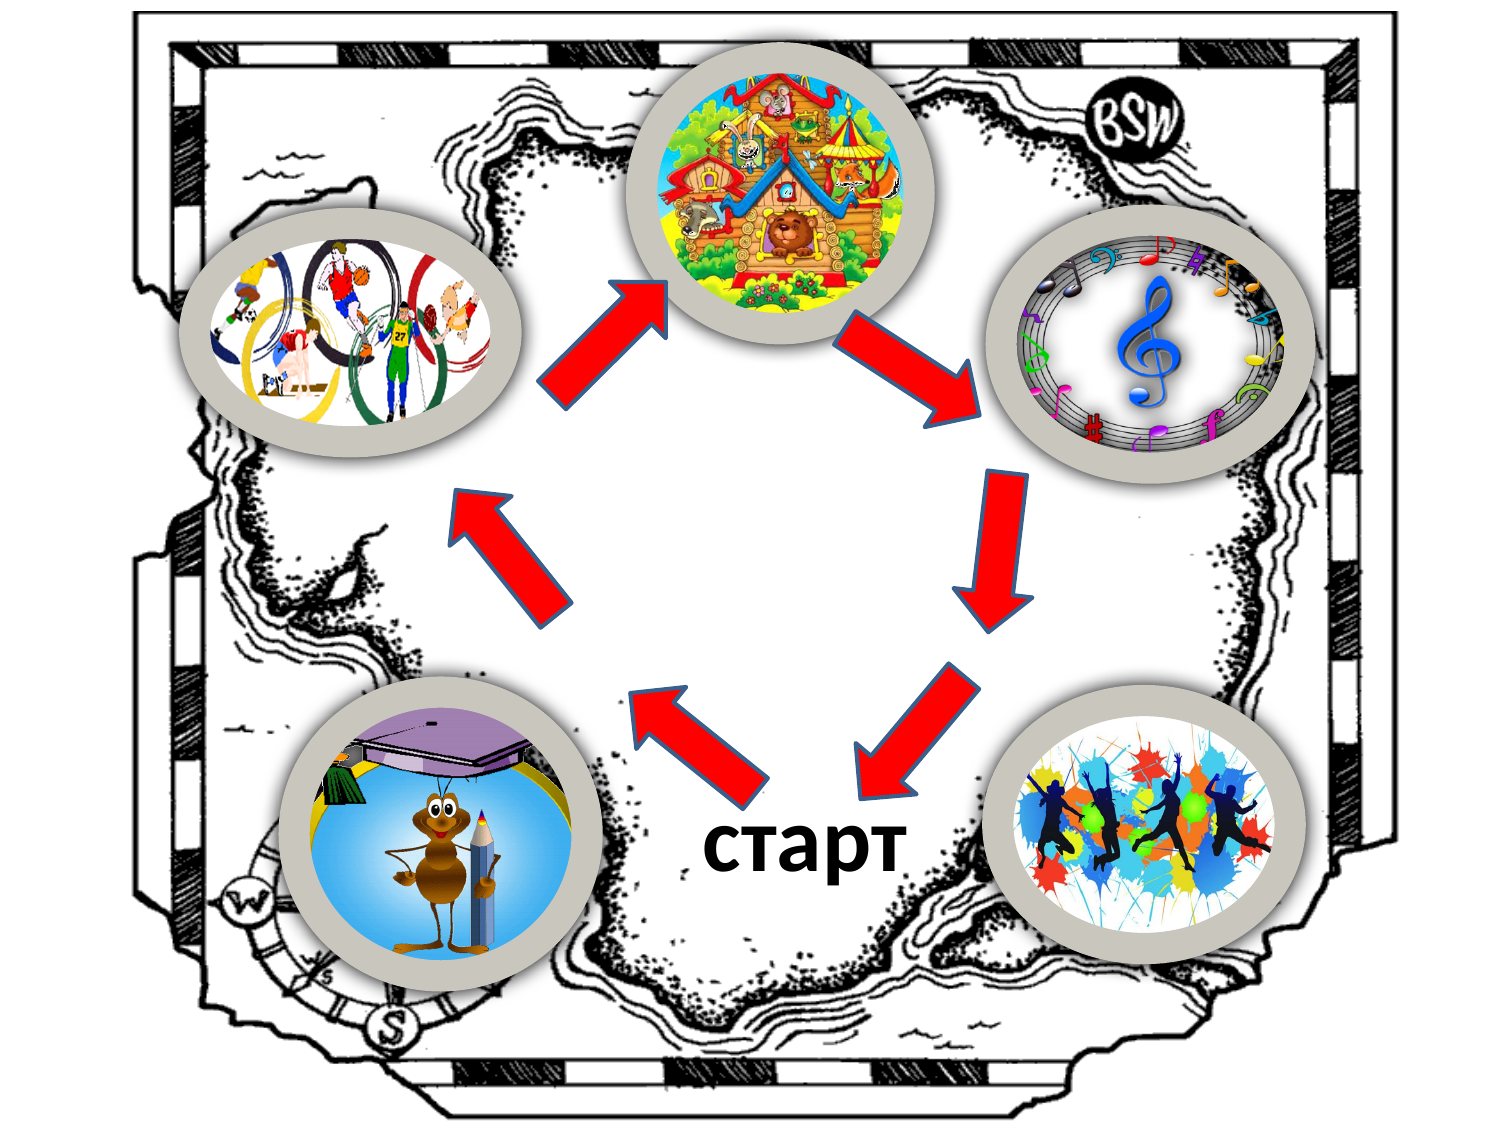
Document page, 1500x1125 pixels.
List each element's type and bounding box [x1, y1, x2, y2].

picture [100, 10, 1424, 1125]
